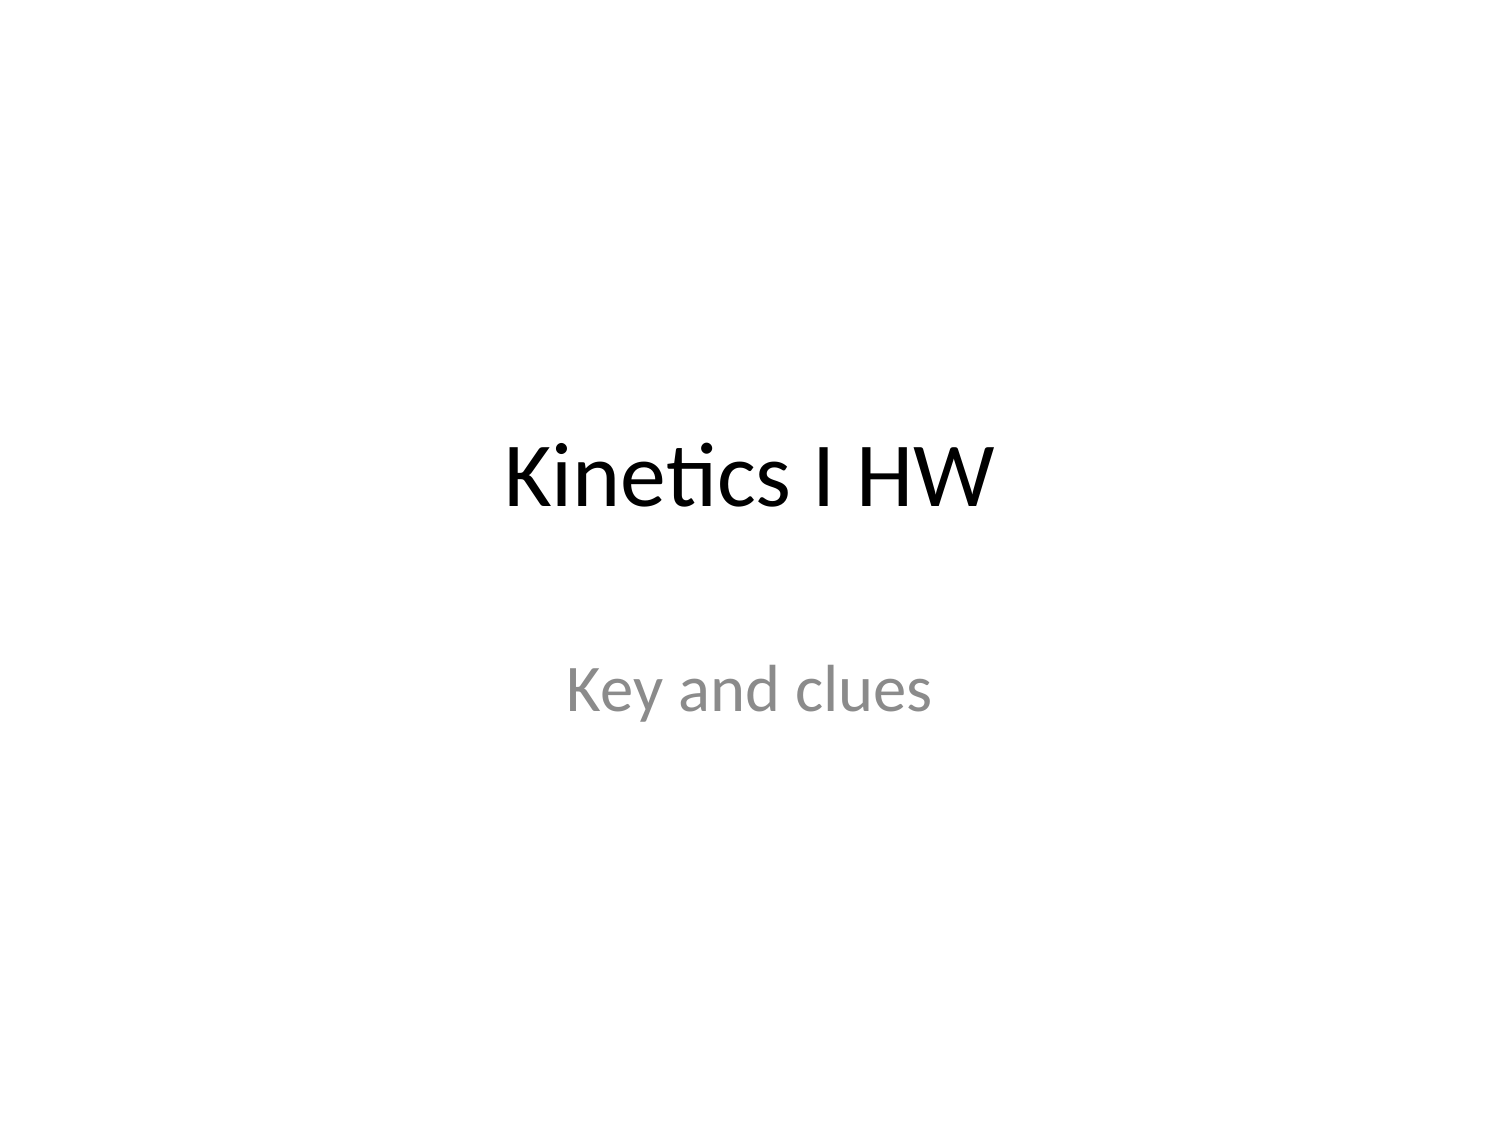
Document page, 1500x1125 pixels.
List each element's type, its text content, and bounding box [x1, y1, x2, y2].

subtitle Key and clues [224, 637, 1276, 926]
title Kinetics I HW [112, 349, 1388, 591]
